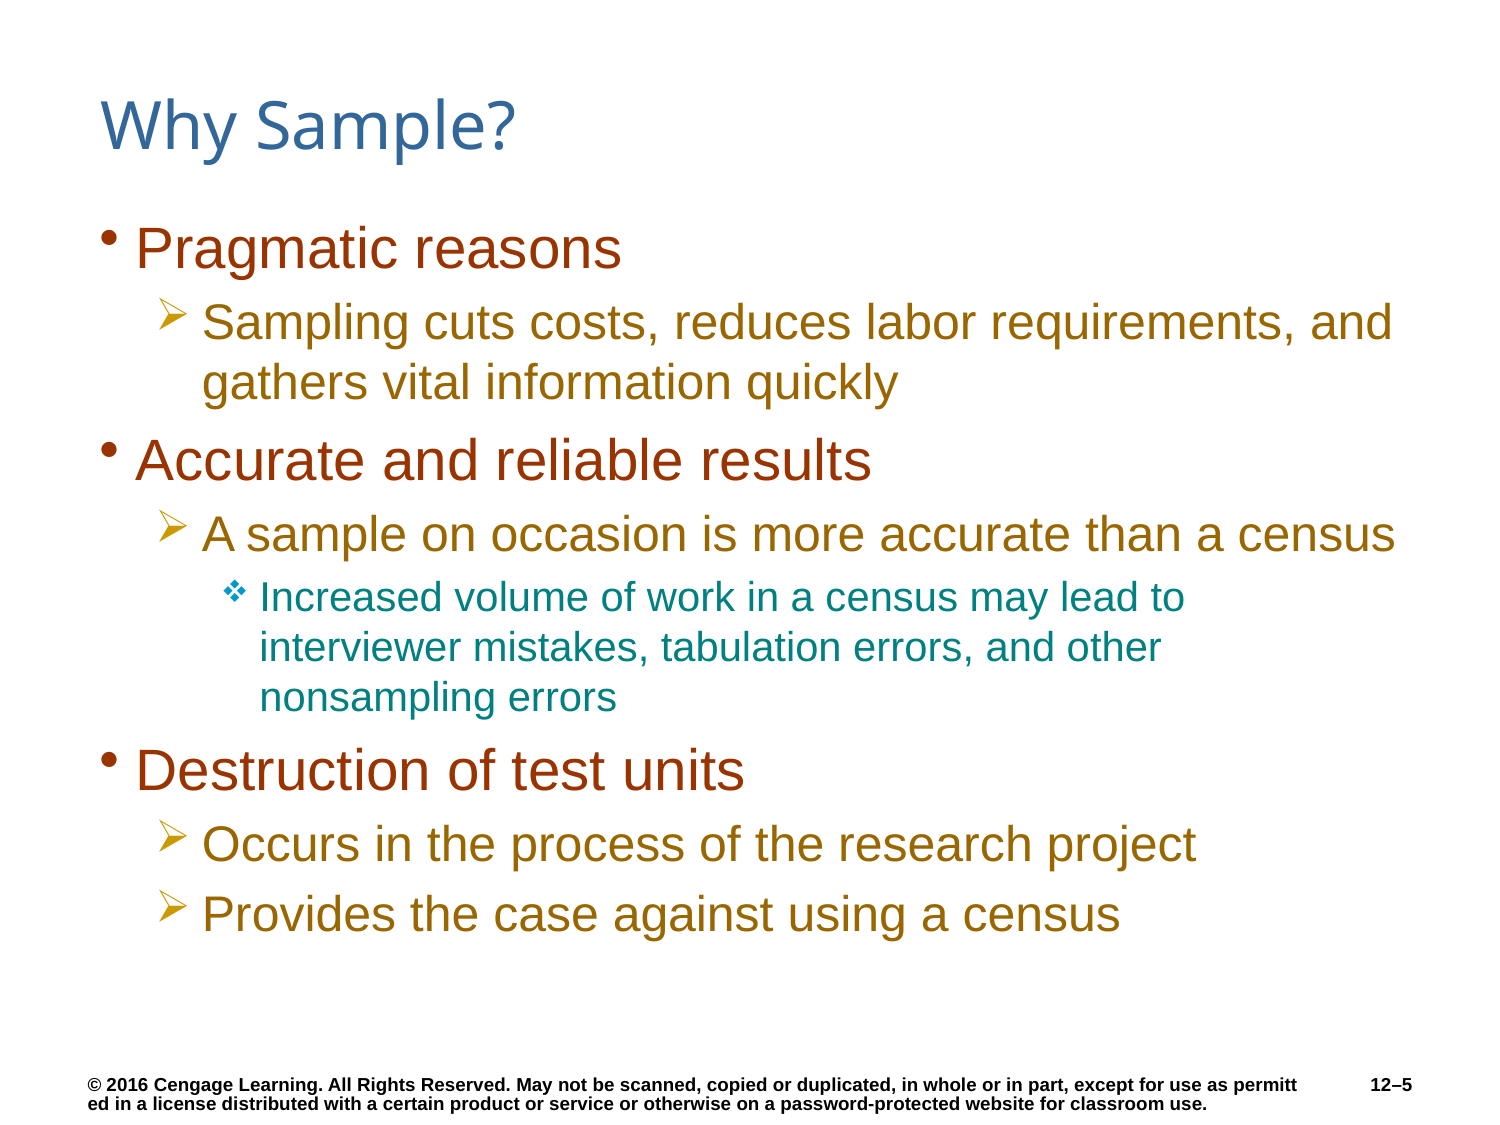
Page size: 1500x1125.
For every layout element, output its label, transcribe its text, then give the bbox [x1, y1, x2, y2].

slide_number 12–5 [1050, 1042, 1413, 1103]
list Pragmatic reasons Sampling cuts costs, reduces labor requirements, and gathers vital information quickly Accurate and reliable results A sample on occasion is more accurate than a census Increased volume of work in a census may lead to interviewer mistakes, tabulation errors, and other nonsampling errors Destruction of test units Occurs in the process of the research project Provides the case against using a census [84, 202, 1414, 1013]
footer © 2016 Cengage Learning. All Rights Reserved. May not be scanned, copied or duplicated, in whole or in part, except for use as permitted in a license distributed with a certain product or service or otherwise on a password-protected website for classroom use. [87, 1057, 1050, 1103]
title Why Sample? [85, 75, 1411, 171]
